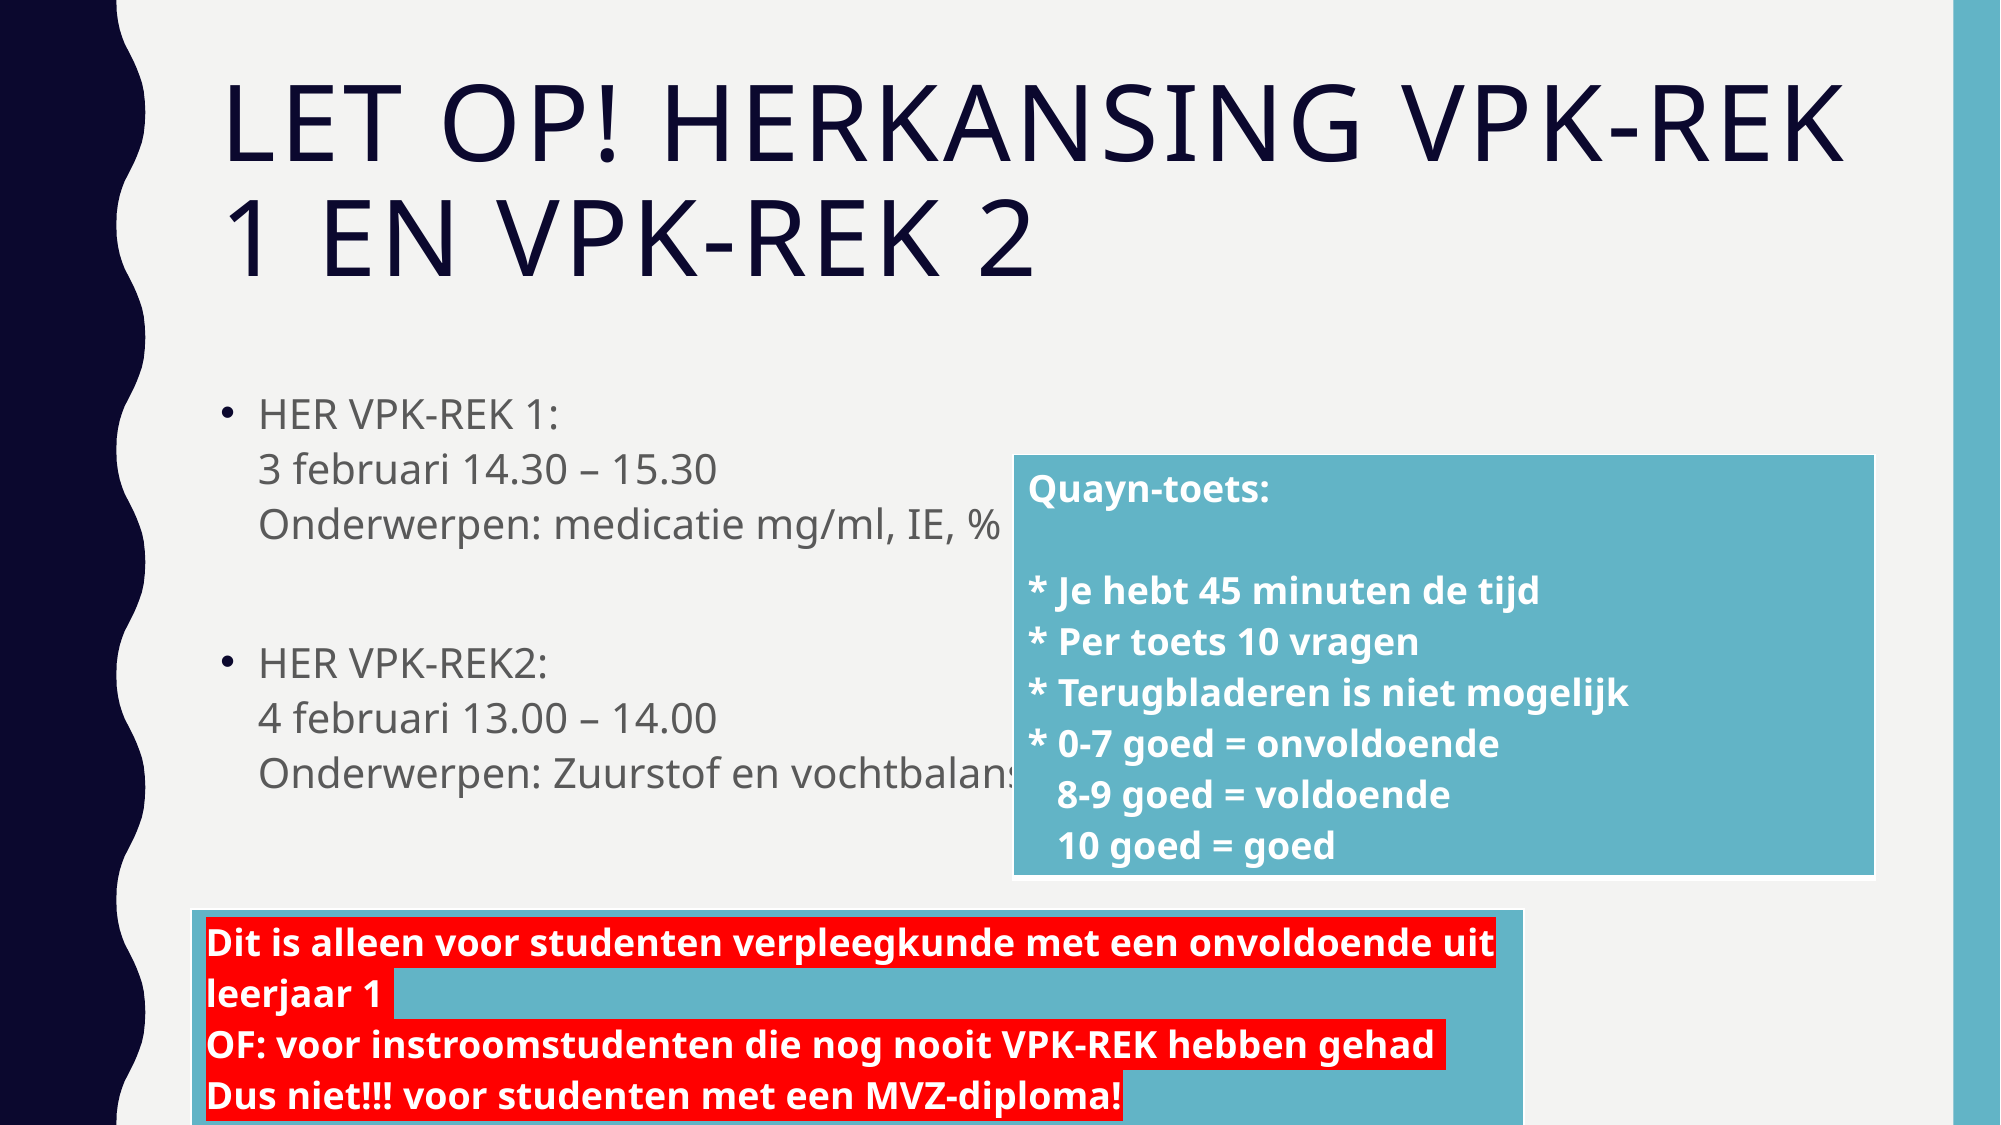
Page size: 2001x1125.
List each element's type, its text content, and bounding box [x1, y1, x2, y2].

table_header Dit is alleen voor studenten verpleegkunde met een onvoldoende uit leerjaar 1 OF: voor instroomstudenten die nog nooit VPK-REK hebben gehad Dus niet!!! voor studenten met een MVZ-diploma! [192, 910, 1523, 1125]
list HER VPK-REK 1: 3 februari 14.30 – 15.30 Onderwerpen: medicatie mg/ml, IE, % HER VPK-REK2: 4 februari 13.00 – 14.00 Onderwerpen: Zuurstof en vochtbalans [205, 375, 1875, 965]
title Let op! Herkansing vpk-rek 1 en vpk-rek 2 [205, 62, 1875, 308]
table_header Quayn-toets: * Je hebt 45 minuten de tijd * Per toets 10 vragen * Terugbladeren is niet mogelijk * 0-7 goed = onvoldoende 8-9 goed = voldoende 10 goed = goed [1014, 455, 1874, 875]
